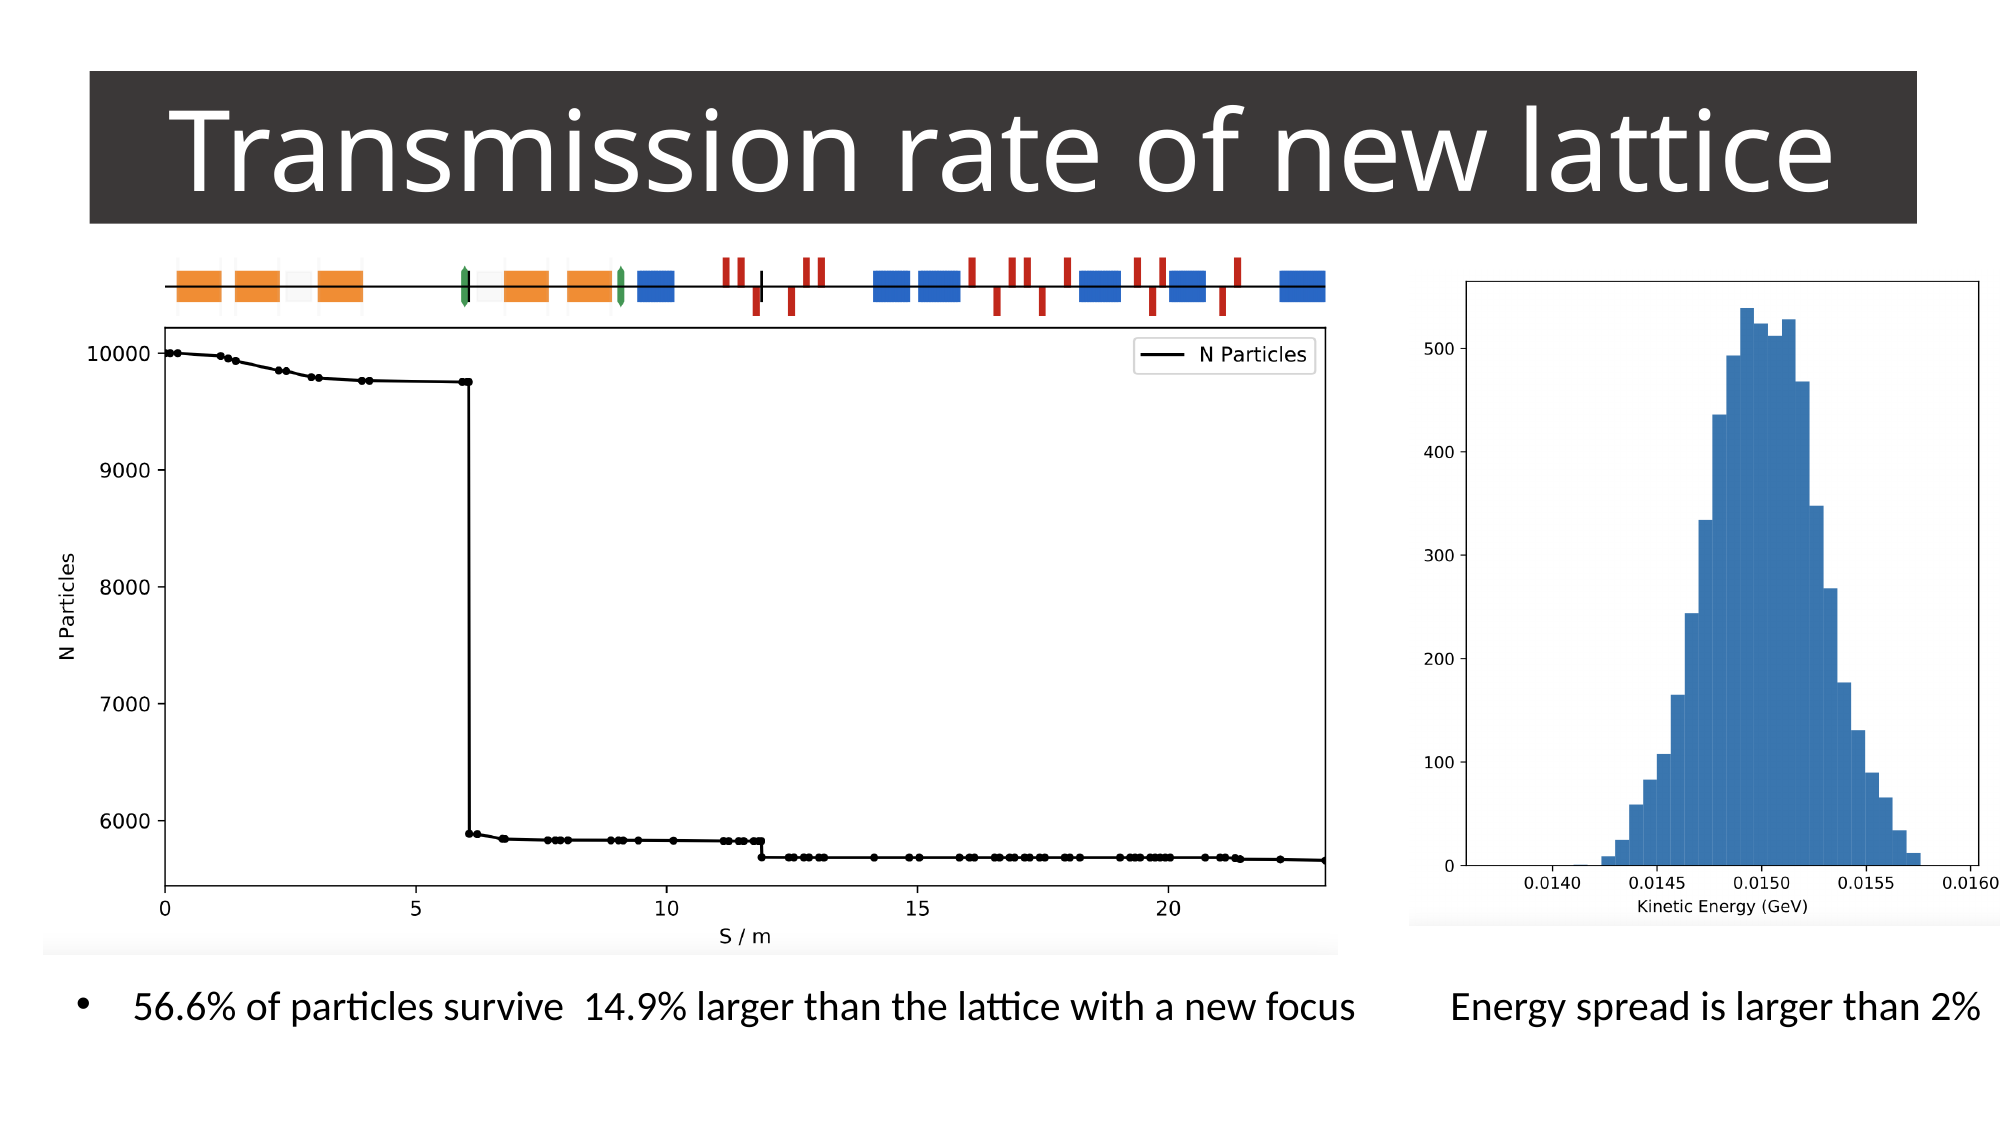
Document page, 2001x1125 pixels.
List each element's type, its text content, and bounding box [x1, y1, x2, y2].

picture [1409, 269, 2000, 926]
title Transmission rate of new lattice [89, 71, 1917, 224]
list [43, 240, 1338, 955]
text_box 56.6% of particles survive 14.9% larger than the lattice with a new focus Energy spread is larger than 2% [61, 971, 2000, 1036]
